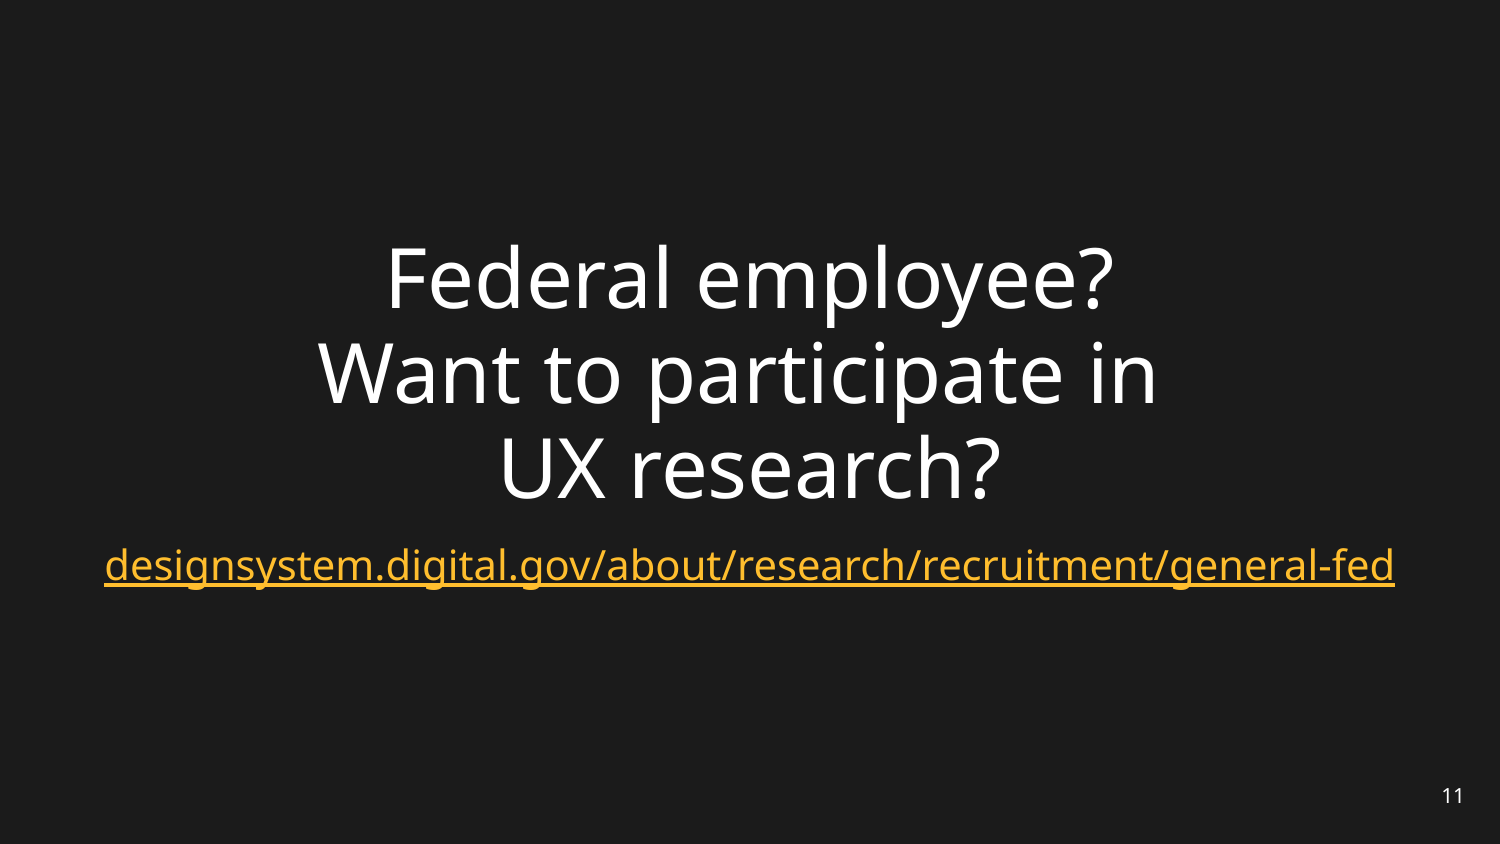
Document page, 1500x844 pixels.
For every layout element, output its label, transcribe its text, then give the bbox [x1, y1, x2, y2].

slide_number 11 [1389, 764, 1480, 830]
title Federal employee? Want to participate in UX research? designsystem.digital.gov/about/research/recruitment/general-fed [21, 72, 1479, 753]
